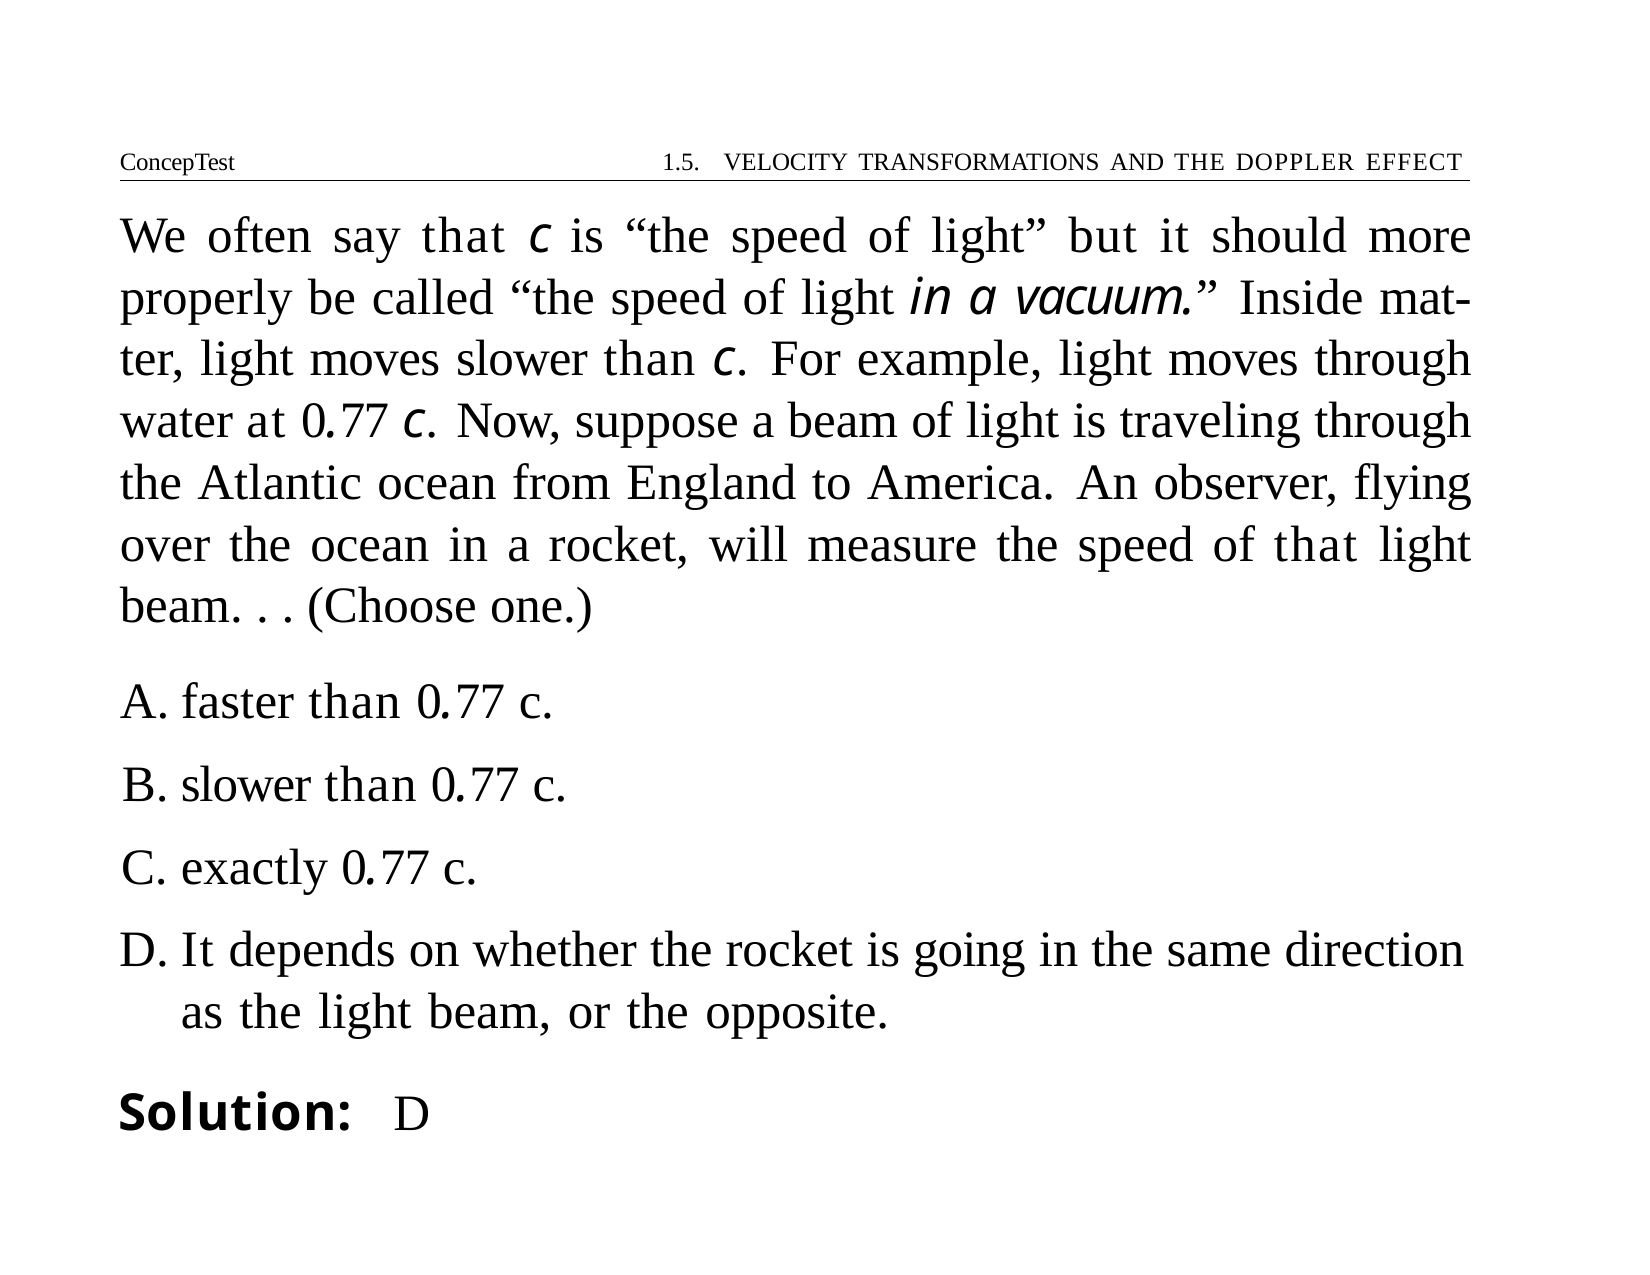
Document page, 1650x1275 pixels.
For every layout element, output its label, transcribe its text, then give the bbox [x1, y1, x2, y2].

text_box ConcepTest 1.5. VELOCITY TRANSFORMATIONS AND THE DOPPLER EFFECT We often say that c is “the speed of light” but it should more properly be called “the speed of light in a vacuum.” Inside mat- ter, light moves slower than c. For example, light moves through water at 0.77 c. Now, suppose a beam of light is traveling through the Atlantic ocean from England to America. An observer, flying over the ocean in a rocket, will measure the speed of that light beam. . . (Choose one.) faster than 0.77 c. slower than 0.77 c. exactly 0.77 c. It depends on whether the rocket is going in the same direction as the light beam, or the opposite. Solution: D [116, 132, 1473, 1141]
